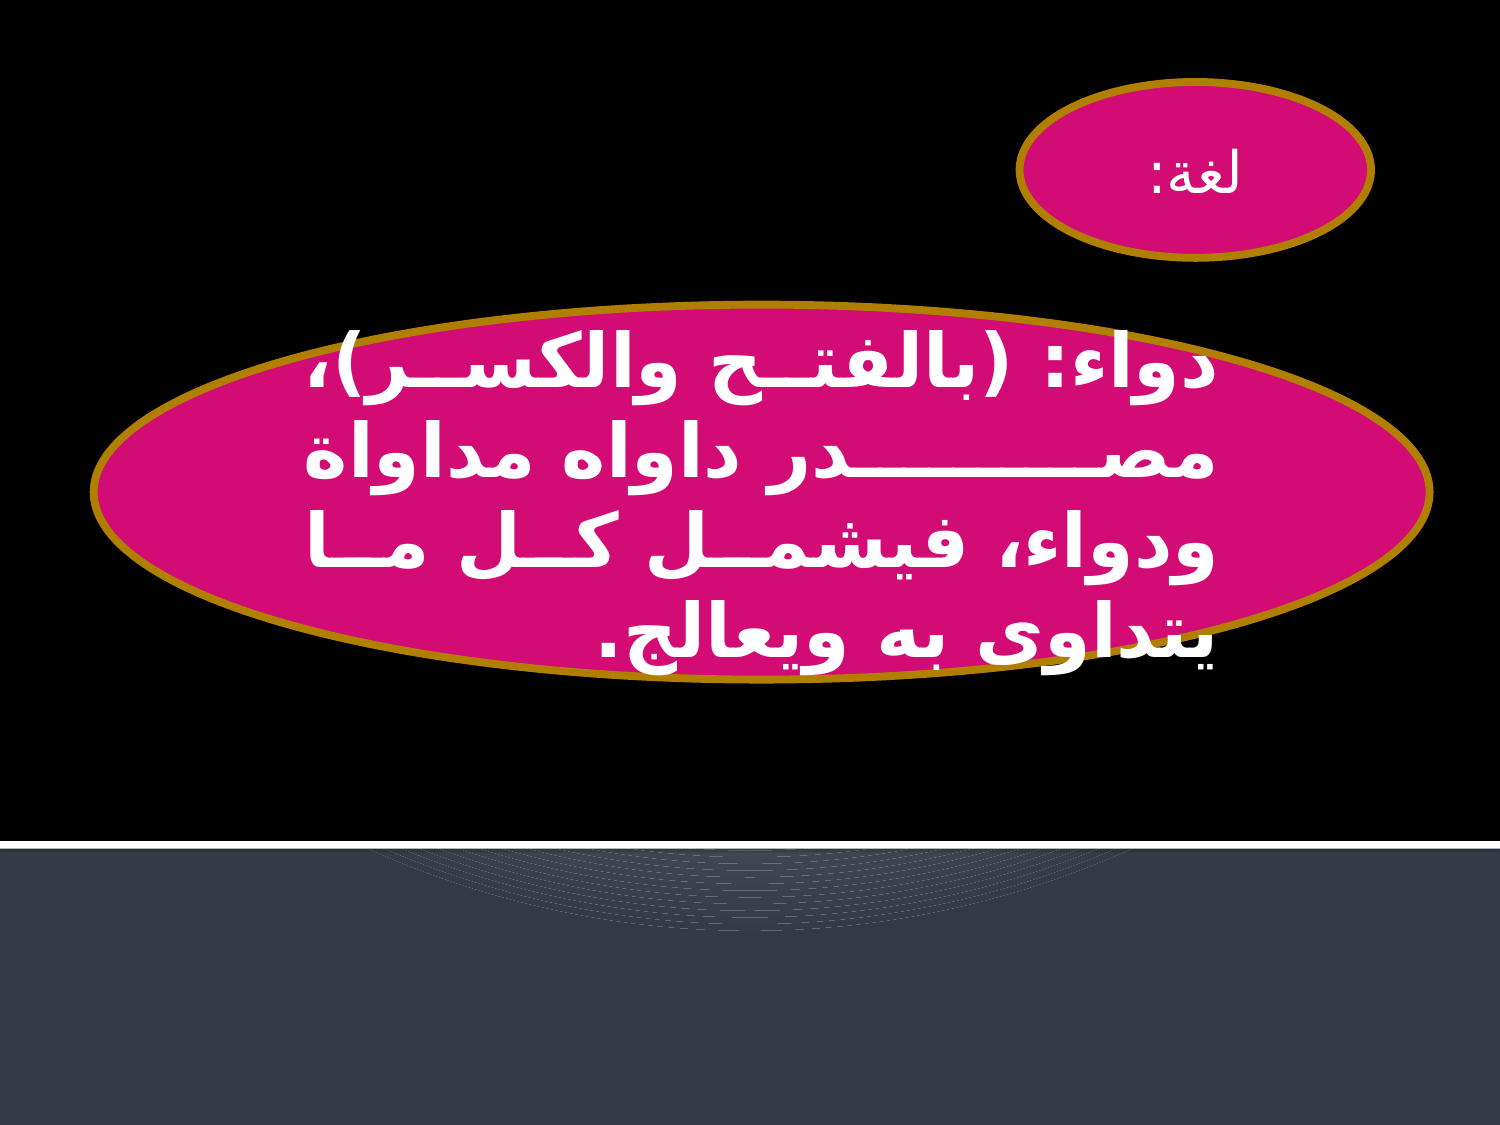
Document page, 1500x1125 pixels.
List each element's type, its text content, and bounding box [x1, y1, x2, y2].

text_box لغة: [1015, 78, 1376, 262]
text_box دواء: (بالفتح والكسر)، مصدر داواه مداواة ودواء، فيشمل كل ما يتداوى به ويعالج. [89, 300, 1434, 684]
